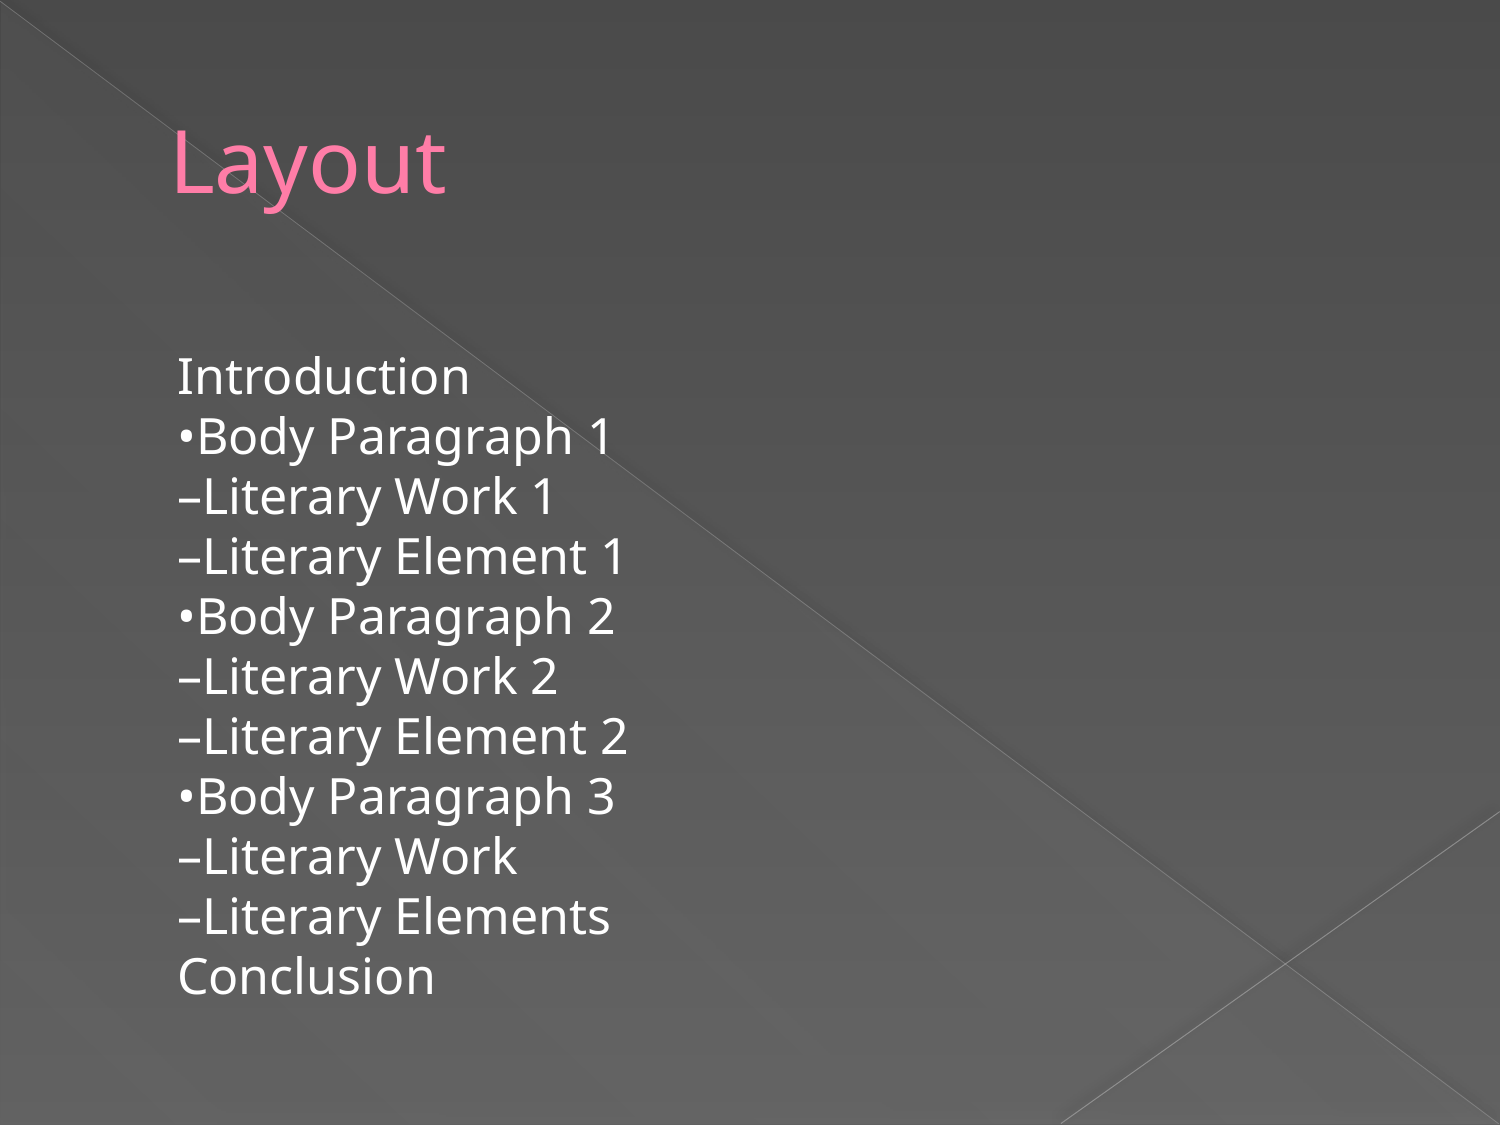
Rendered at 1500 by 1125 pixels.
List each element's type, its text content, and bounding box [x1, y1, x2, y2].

text_box Introduction •Body Paragraph 1 –Literary Work 1 –Literary Element 1 •Body Paragraph 2 –Literary Work 2 –Literary Element 2 •Body Paragraph 3 –Literary Work –Literary Elements Conclusion [162, 274, 950, 1125]
title Layout [75, 43, 1425, 274]
